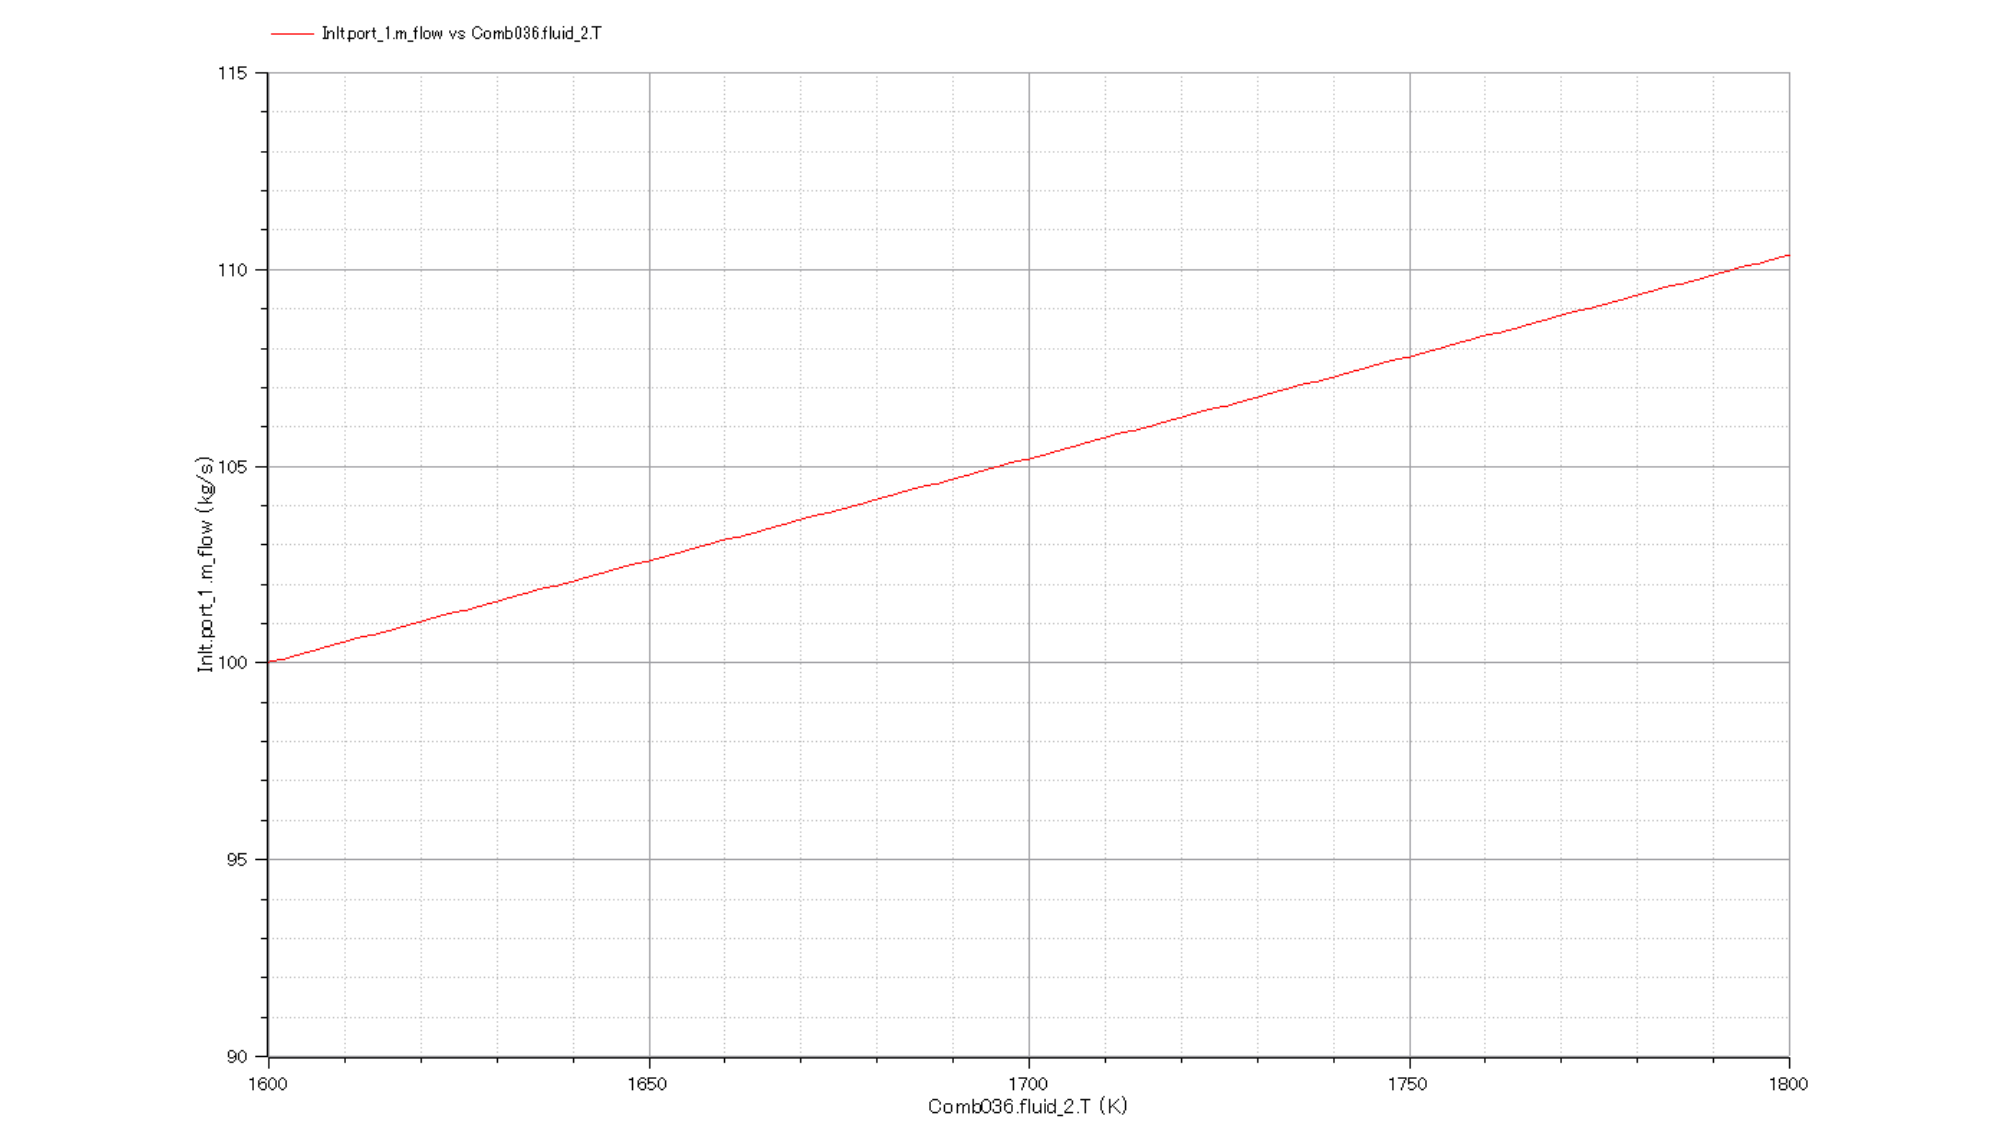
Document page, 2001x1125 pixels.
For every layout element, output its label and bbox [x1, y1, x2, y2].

picture [185, 0, 1815, 1125]
